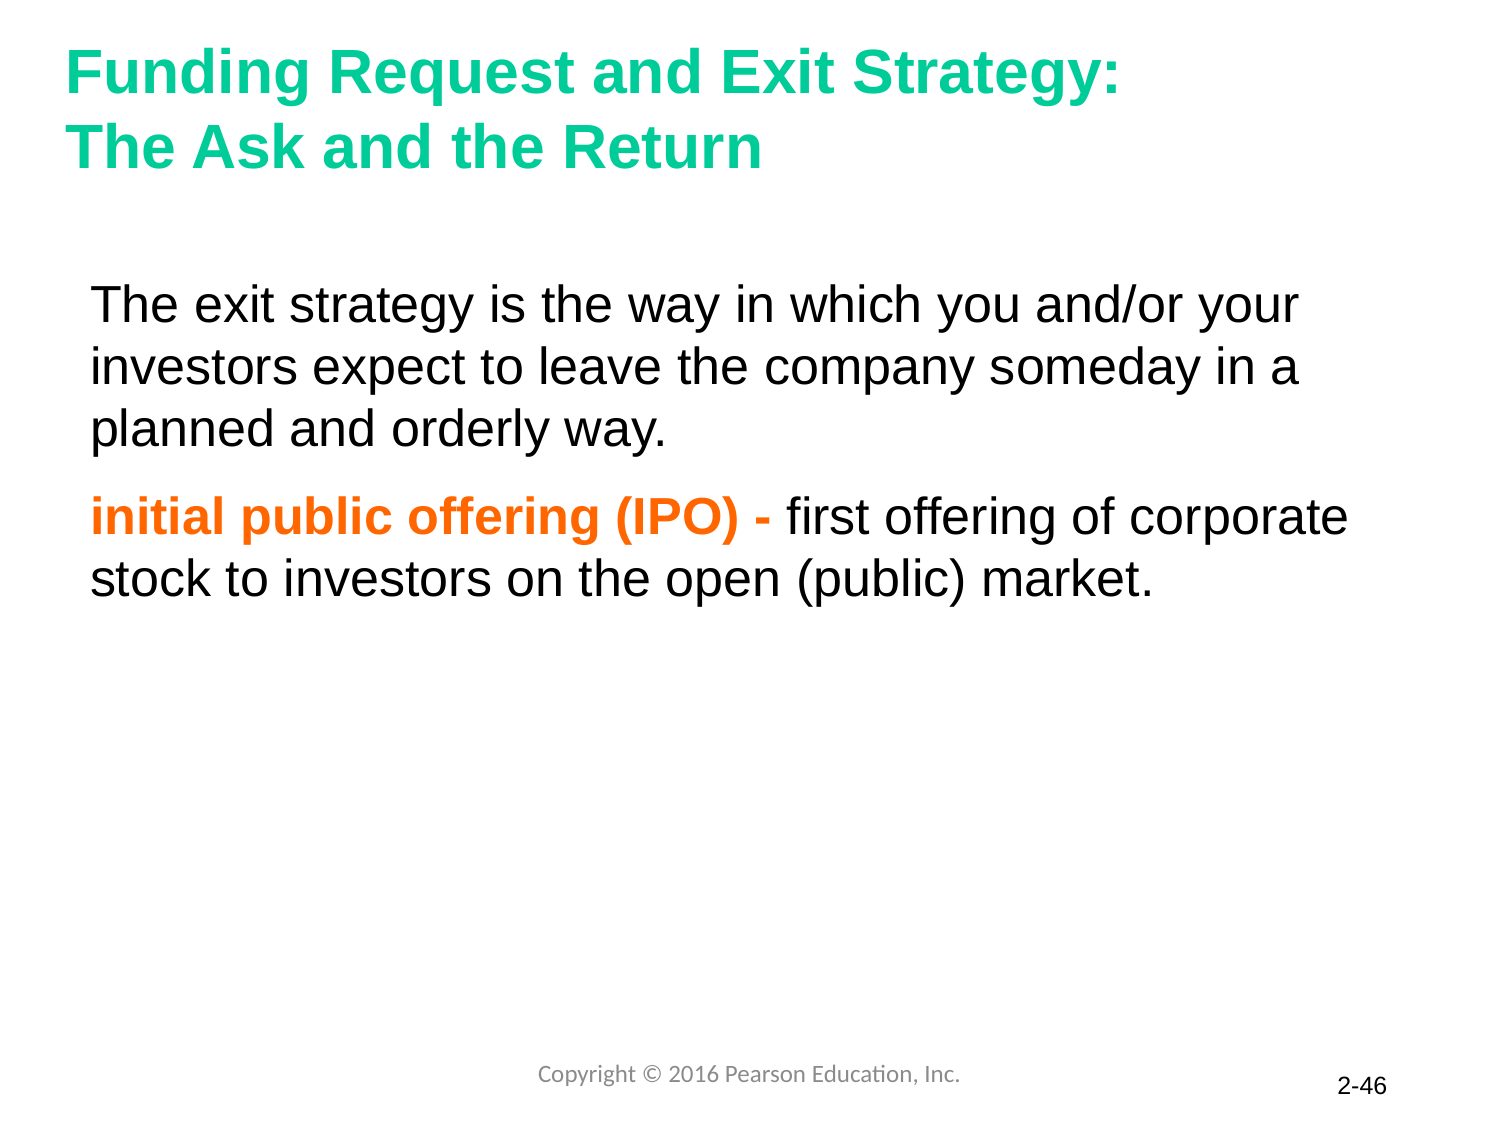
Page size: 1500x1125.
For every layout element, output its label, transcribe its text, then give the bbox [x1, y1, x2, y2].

list The exit strategy is the way in which you and/or your investors expect to leave the company someday in a planned and orderly way. initial public offering (IPO) - first offering of corporate stock to investors on the open (public) market. [75, 262, 1425, 1005]
title Funding Request and Exit Strategy: The Ask and the Return [50, 12, 1400, 200]
footer Copyright © 2016 Pearson Education, Inc. [512, 1042, 988, 1103]
